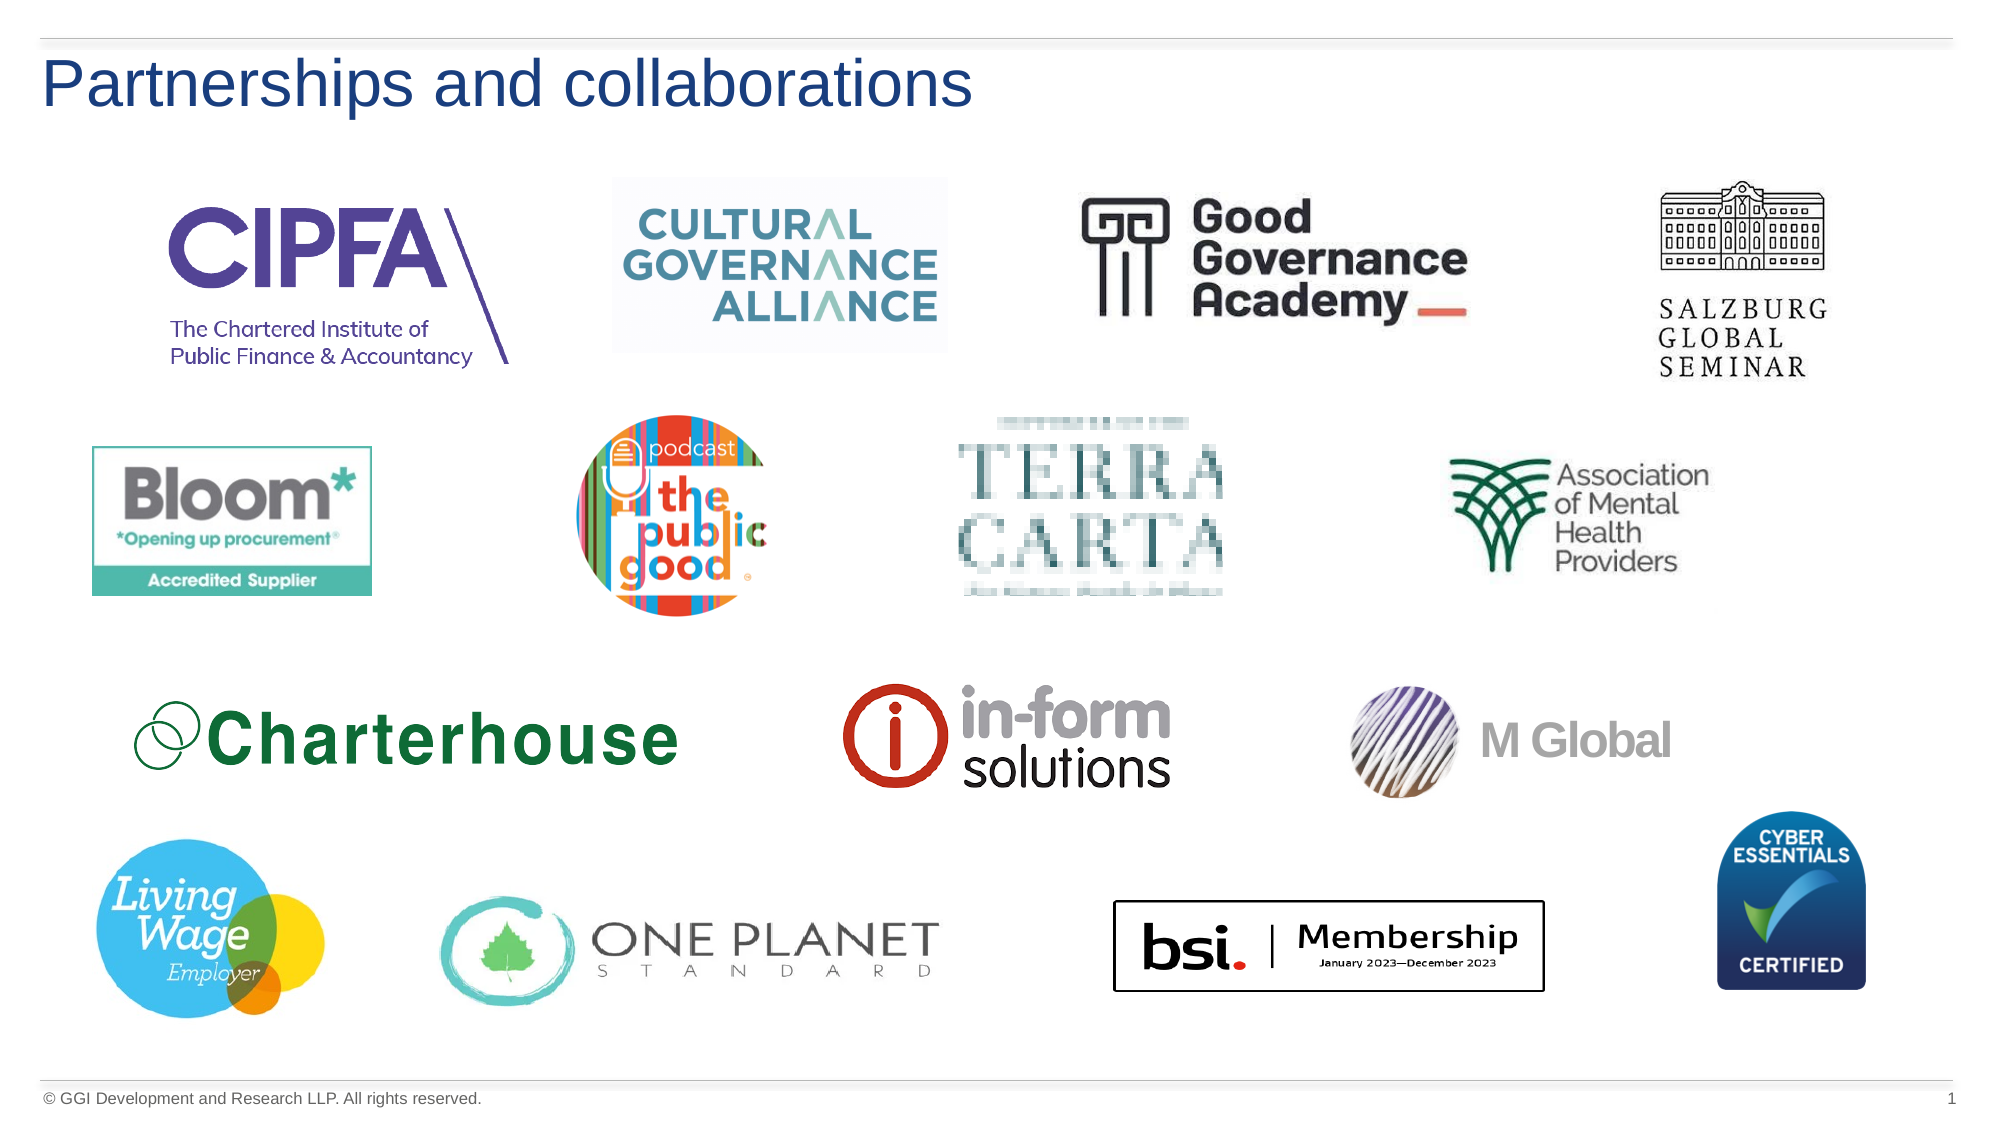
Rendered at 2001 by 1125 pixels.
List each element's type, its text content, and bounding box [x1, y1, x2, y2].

picture [1567, 179, 1917, 389]
picture [1440, 417, 1718, 615]
picture [1342, 682, 1466, 805]
title Partnerships and collaborations [41, 39, 1916, 159]
picture [1113, 900, 1545, 993]
picture [151, 189, 525, 389]
picture [843, 682, 1170, 793]
picture [1078, 192, 1471, 333]
picture [92, 446, 372, 597]
picture [133, 700, 677, 770]
text_box M Global [1471, 700, 1804, 775]
picture [958, 416, 1223, 596]
picture [92, 811, 328, 1046]
picture [612, 177, 948, 354]
picture [1717, 811, 1866, 990]
picture [423, 886, 959, 1016]
picture [569, 408, 785, 624]
